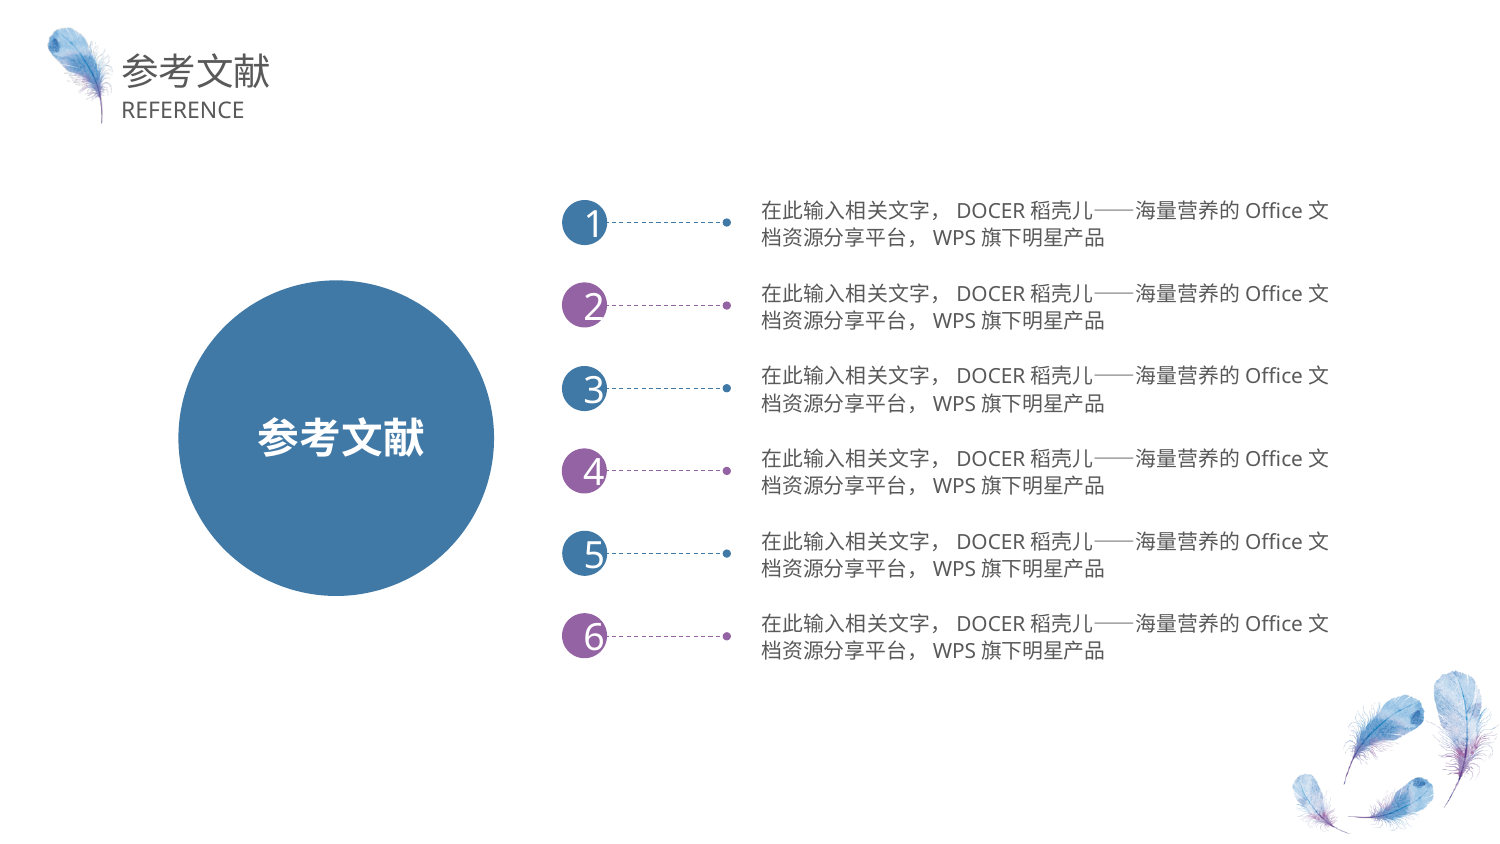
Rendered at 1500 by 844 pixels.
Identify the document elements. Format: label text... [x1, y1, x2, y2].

text_box 2 [559, 280, 610, 330]
text_box 3 [559, 363, 610, 414]
text_box 1 [560, 197, 610, 248]
text_box 在此输入相关文字，DOCER稻壳儿——海量营养的Office文档资源分享平台，WPS旗下明星产品 [761, 526, 1329, 581]
text_box 在此输入相关文字，DOCER稻壳儿——海量营养的Office文档资源分享平台，WPS旗下明星产品 [761, 443, 1329, 498]
picture [1292, 670, 1499, 834]
text_box 在此输入相关文字，DOCER稻壳儿——海量营养的Office文档资源分享平台，WPS旗下明星产品 [761, 278, 1329, 333]
picture [43, 21, 118, 123]
text_box 4 [559, 446, 609, 496]
text_box [176, 278, 497, 599]
text_box 6 [559, 611, 610, 661]
text_box 在此输入相关文字，DOCER稻壳儿——海量营养的Office文档资源分享平台，WPS旗下明星产品 [761, 195, 1329, 250]
text_box 参考文献 [106, 40, 287, 101]
text_box REFERENCE [106, 88, 260, 131]
text_box 参考文献 [226, 412, 457, 463]
text_box 5 [560, 528, 610, 578]
text_box 在此输入相关文字，DOCER稻壳儿——海量营养的Office文档资源分享平台，WPS旗下明星产品 [761, 360, 1329, 416]
text_box 在此输入相关文字，DOCER稻壳儿——海量营养的Office文档资源分享平台，WPS旗下明星产品 [761, 608, 1329, 664]
